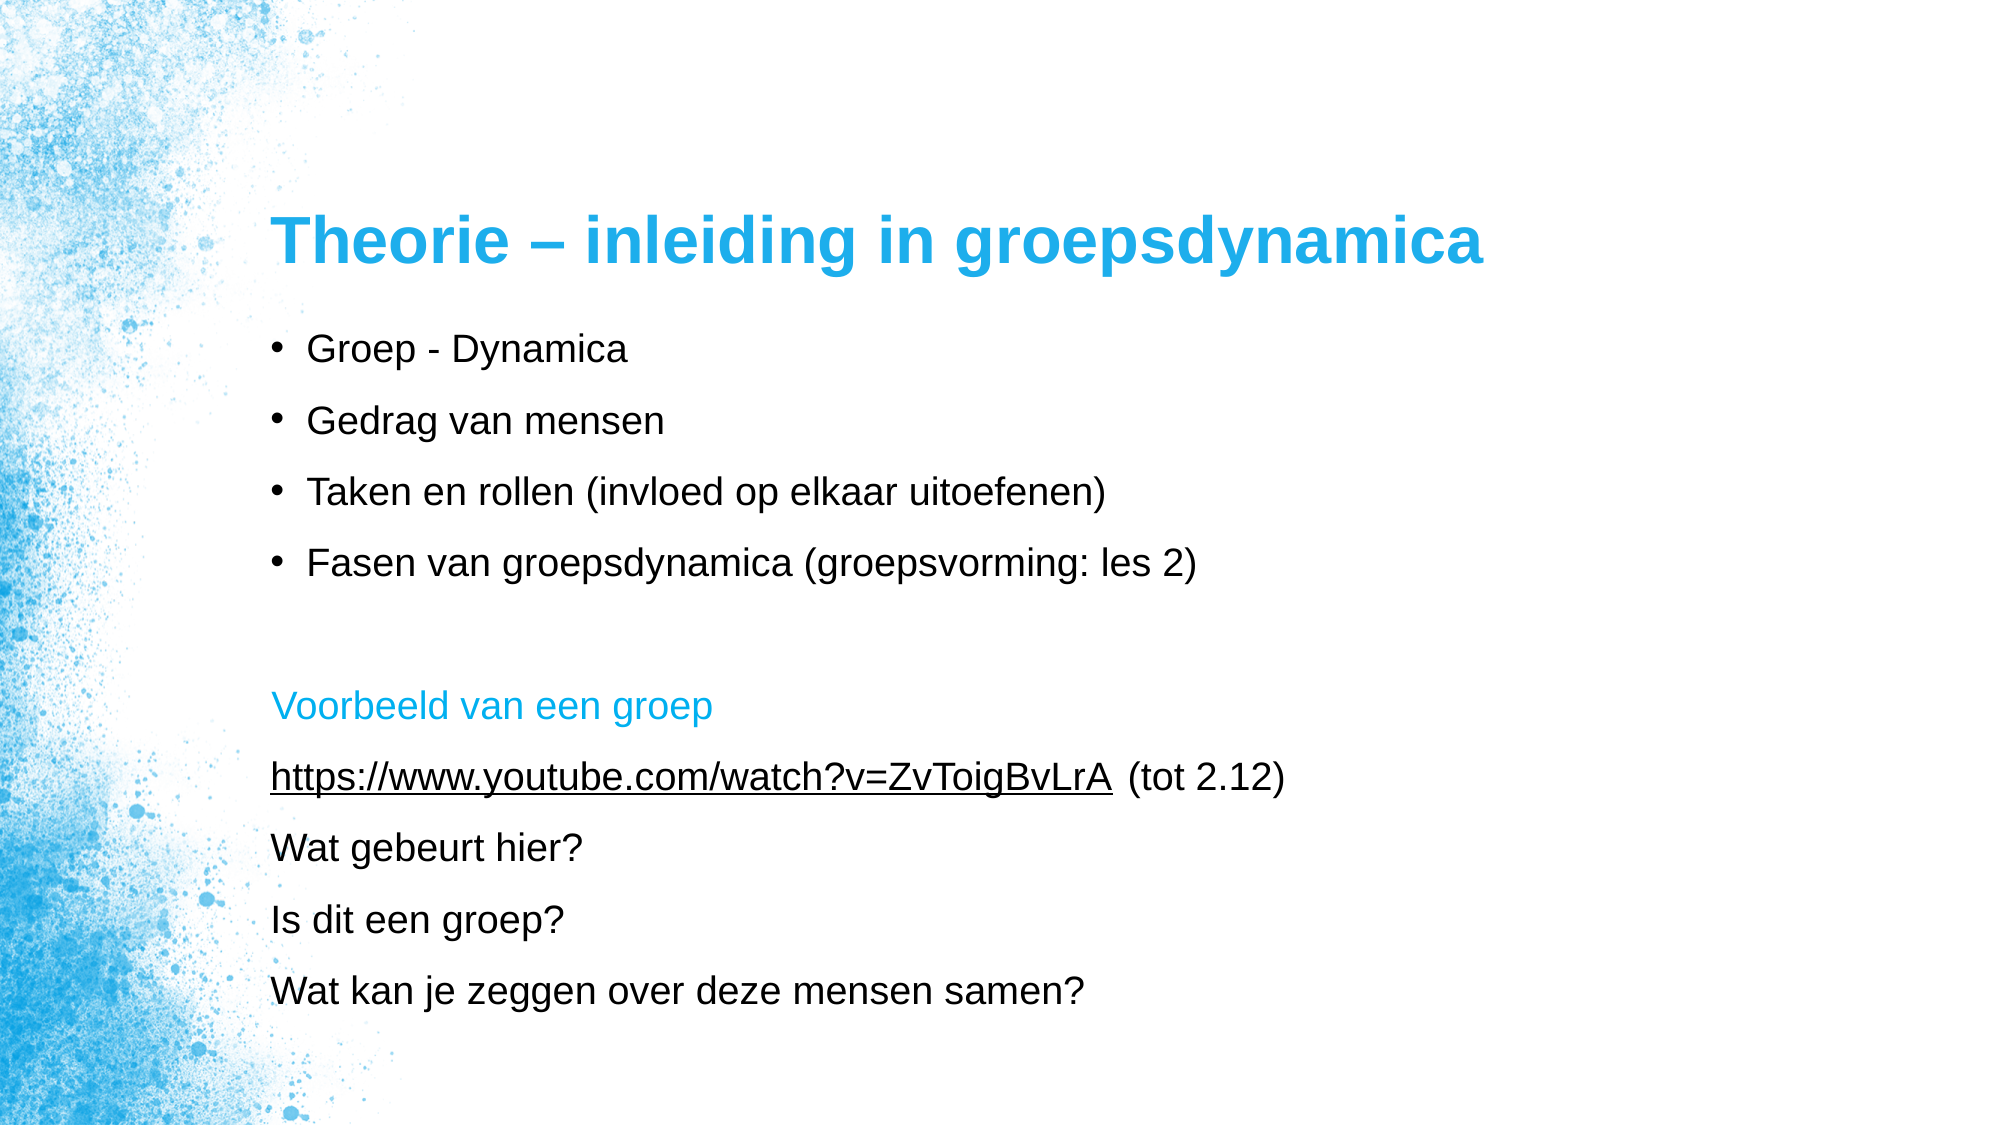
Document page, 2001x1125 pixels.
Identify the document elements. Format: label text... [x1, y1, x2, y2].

list Groep - Dynamica Gedrag van mensen Taken en rollen (invloed op elkaar uitoefenen) Fasen van groepsdynamica (groepsvorming: les 2) Voorbeeld van een groep https://www.youtube.com/watch?v=ZvToigBvLrA (tot 2.12) Wat gebeurt hier? Is dit een groep? Wat kan je zeggen over deze mensen samen? [270, 299, 1614, 1014]
picture [0, 0, 415, 1125]
title Theorie – inleiding in groepsdynamica [270, 59, 1863, 278]
